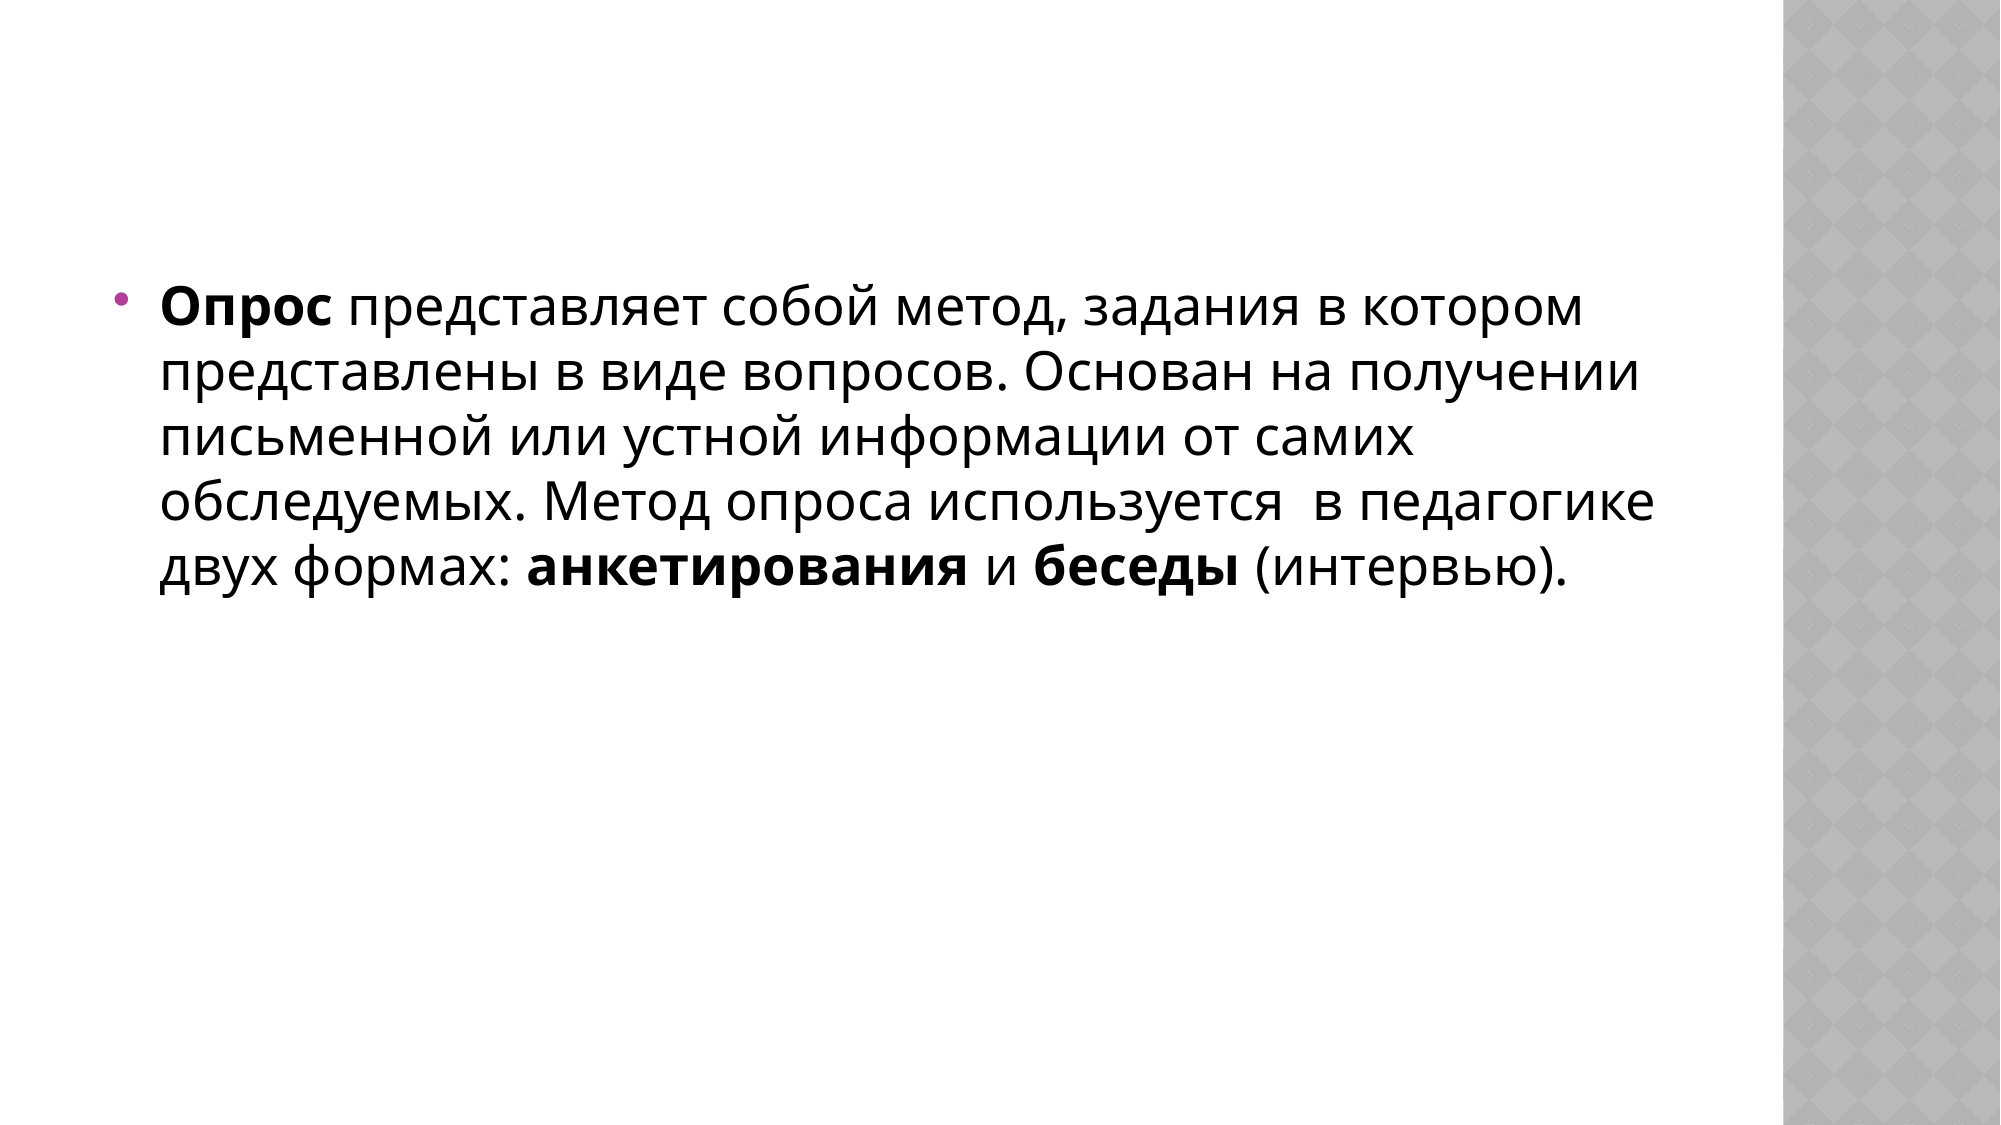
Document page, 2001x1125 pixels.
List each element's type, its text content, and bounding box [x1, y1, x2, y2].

list Опрос представляет собой метод, задания в котором представлены в виде вопросов. Основан на получении письменной или устной информации от самих обследуемых. Метод опроса используется в педагогике двух формах: анкетирования и беседы (интервью). [99, 264, 1684, 1059]
